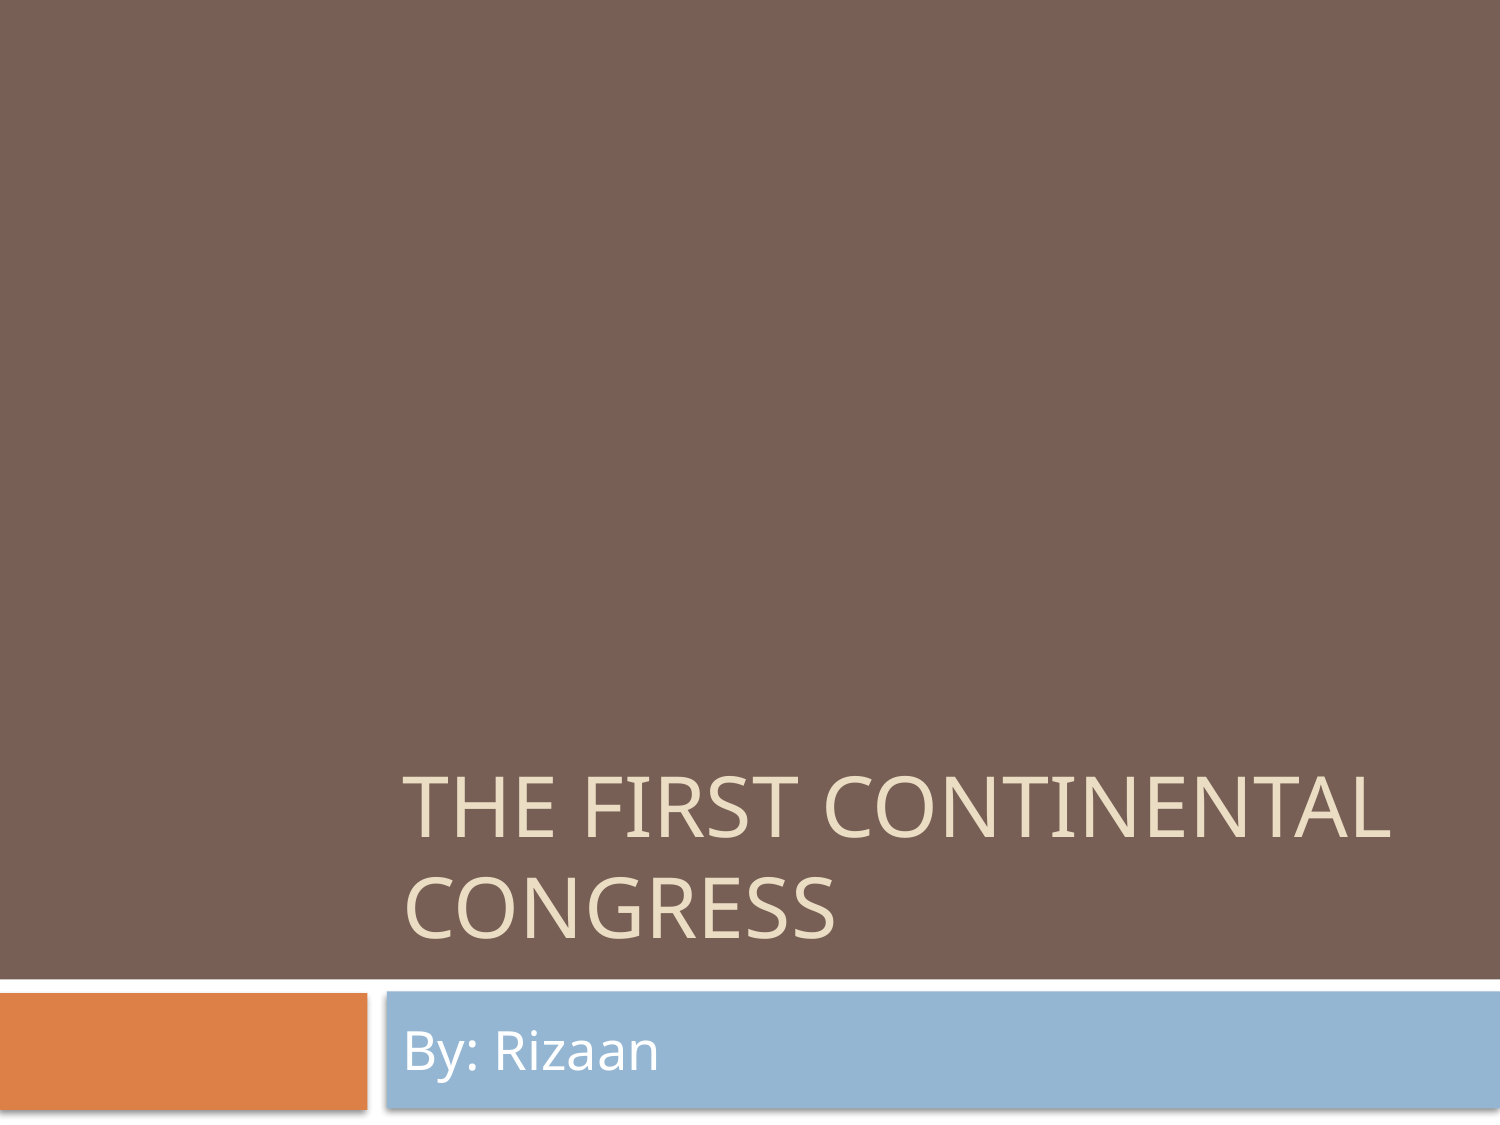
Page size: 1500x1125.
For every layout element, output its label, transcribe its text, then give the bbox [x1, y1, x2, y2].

title The First Continental Congress [387, 662, 1450, 963]
subtitle By: Rizaan [387, 992, 1488, 1105]
